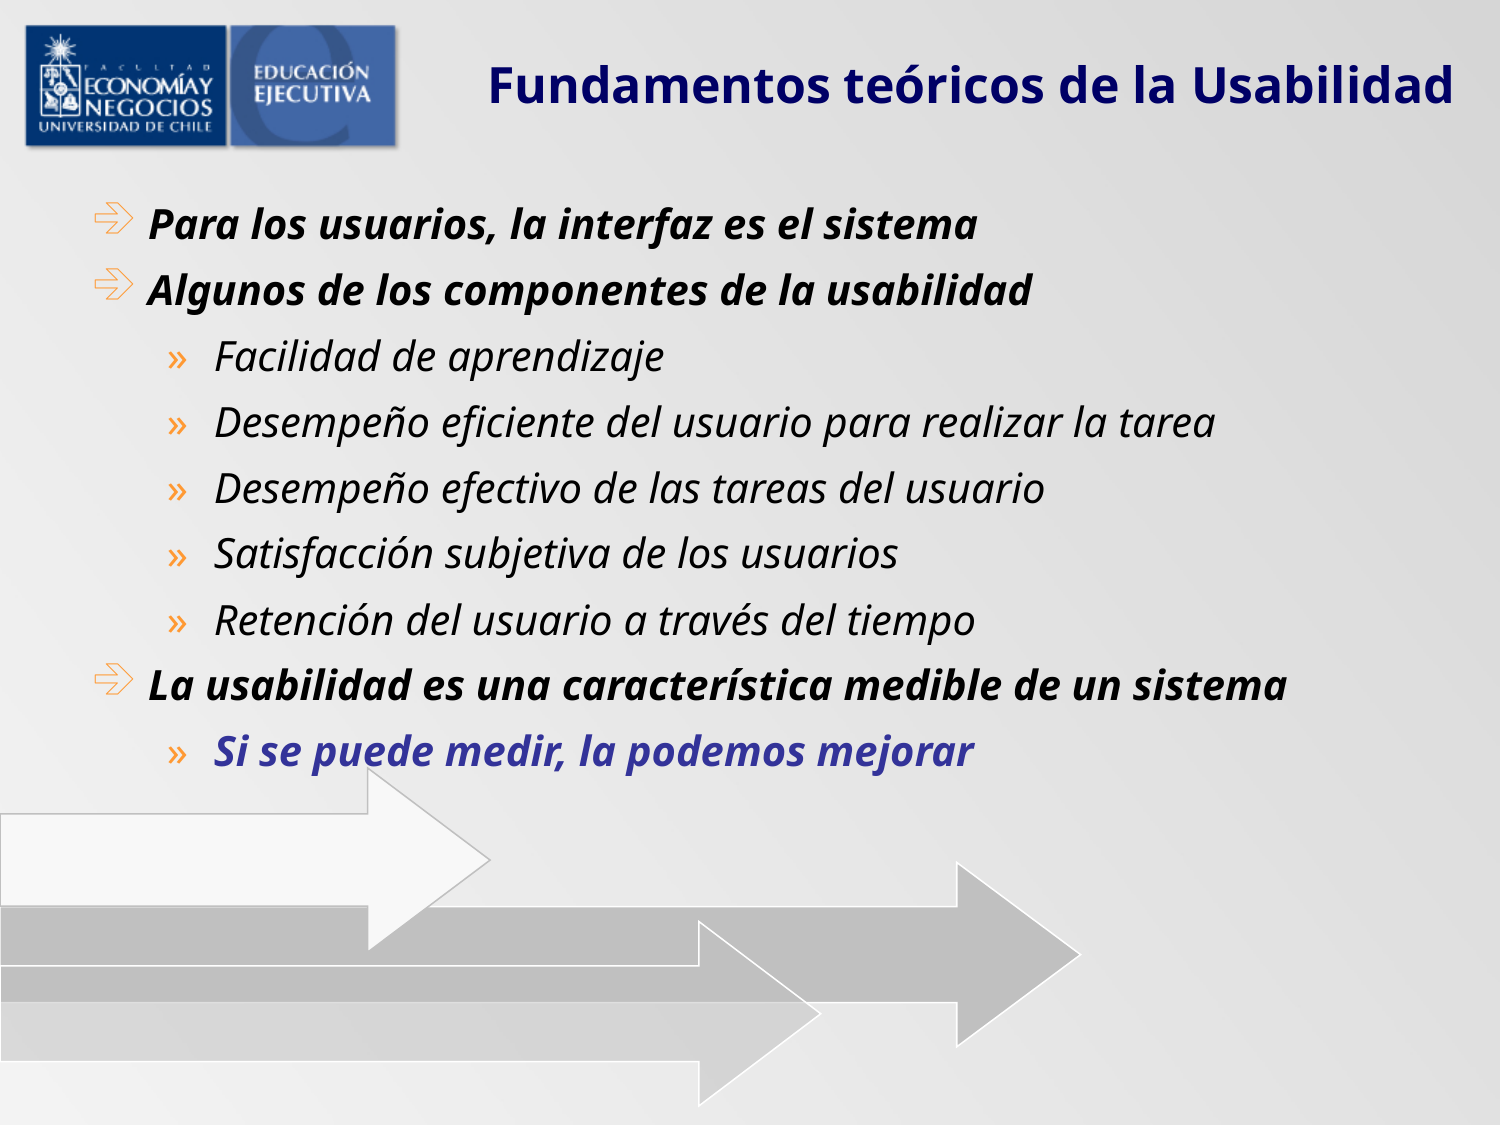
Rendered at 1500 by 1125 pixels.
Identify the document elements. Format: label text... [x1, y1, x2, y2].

picture [0, 0, 1500, 1125]
title Fundamentos teóricos de la Usabilidad [395, 18, 1471, 150]
list Para los usuarios, la interfaz es el sistema Algunos de los componentes de la usabilidad Facilidad de aprendizaje Desempeño eficiente del usuario para realizar la tarea Desempeño efectivo de las tareas del usuario Satisfacción subjetiva de los usuarios Retención del usuario a través del tiempo La usabilidad es una característica medible de un sistema Si se puede medir, la podemos mejorar [76, 196, 1471, 1012]
